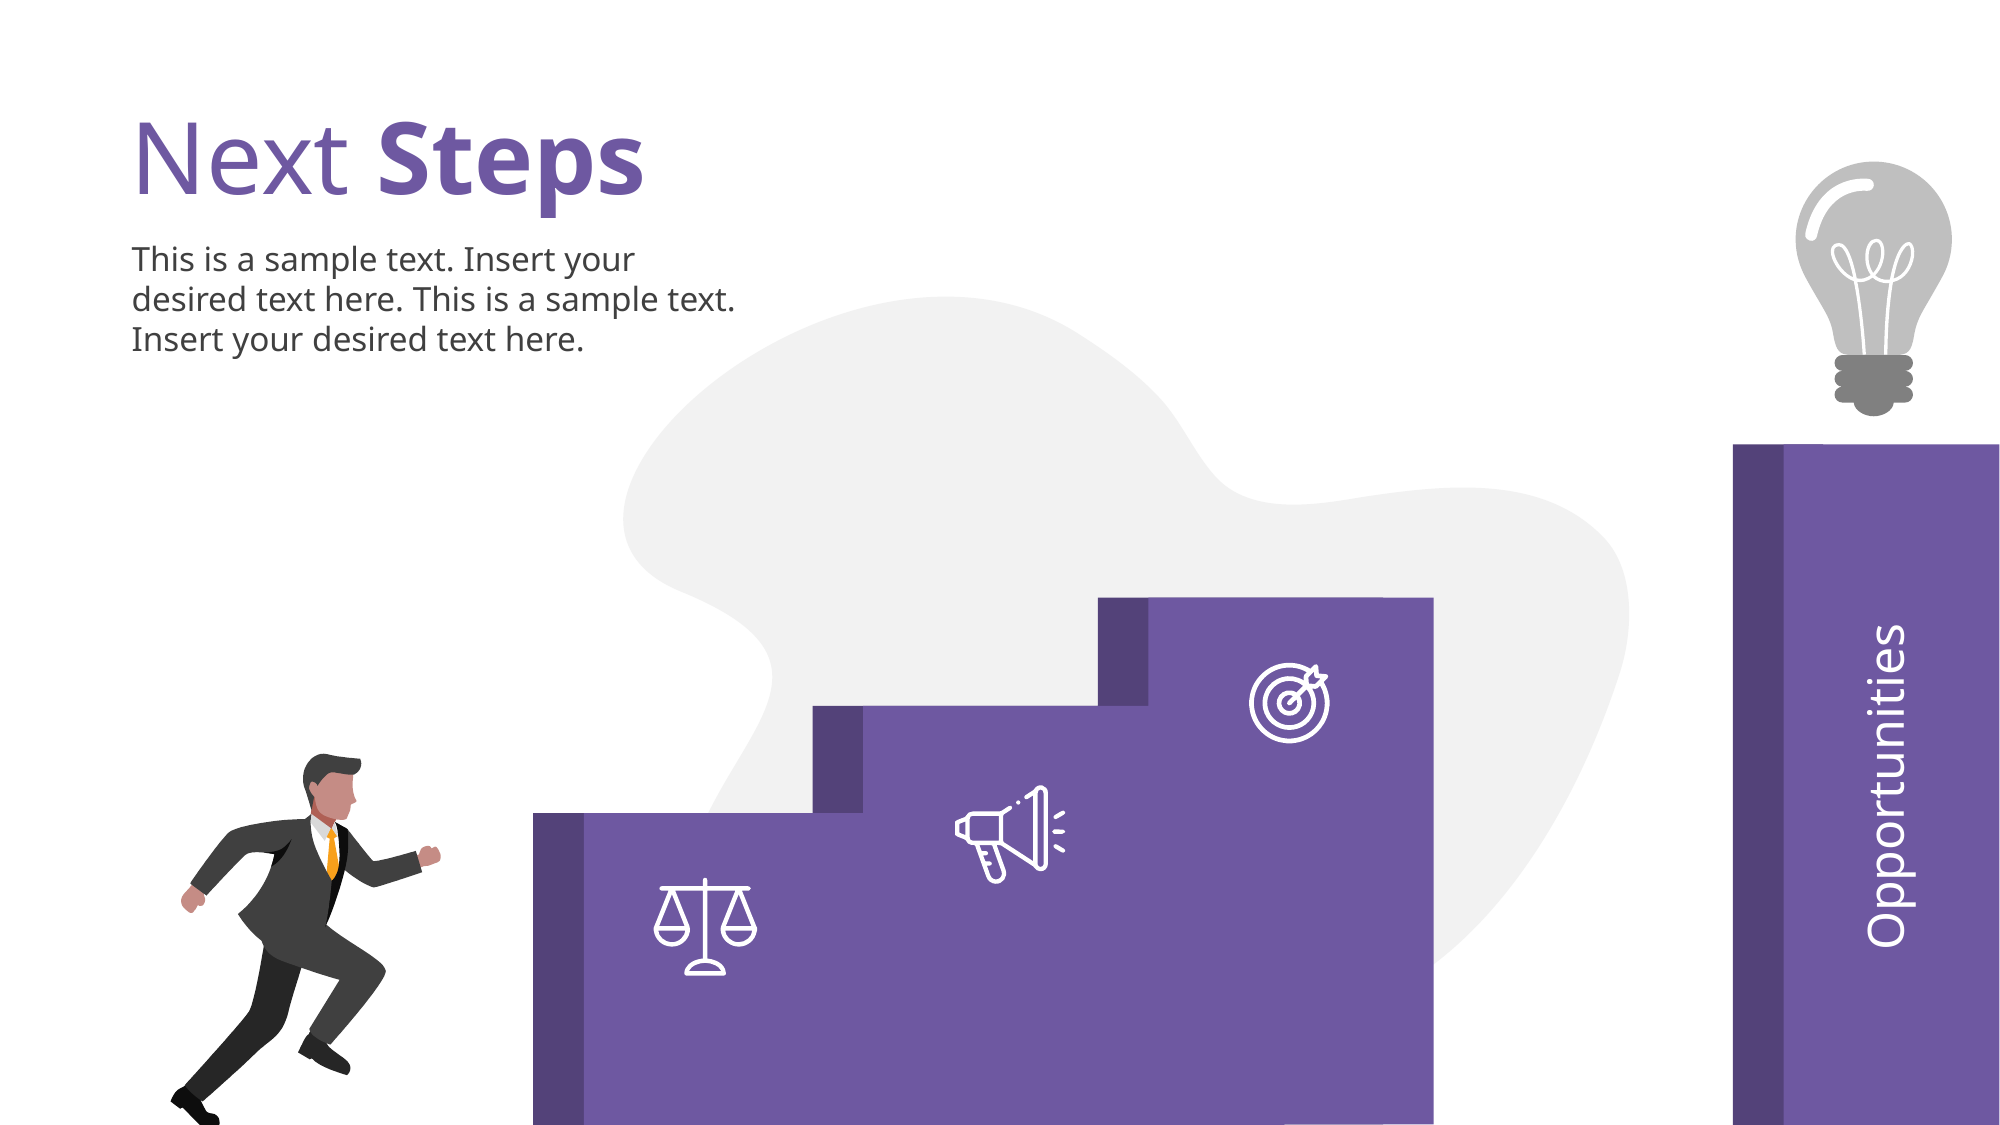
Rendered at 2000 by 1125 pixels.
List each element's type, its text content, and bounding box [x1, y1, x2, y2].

text_box [1249, 662, 1330, 744]
text_box [583, 597, 1434, 1125]
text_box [1732, 444, 2000, 1125]
text_box [653, 877, 758, 976]
text_box [623, 296, 1630, 965]
text_box [1097, 597, 1148, 705]
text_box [1795, 161, 1953, 417]
text_box Next Steps [130, 94, 989, 215]
text_box This is a sample text. Insert your desired text here. This is a sample text. Insert your desired text here. [131, 238, 746, 359]
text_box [954, 784, 1066, 885]
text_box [170, 753, 441, 1125]
text_box [812, 705, 863, 813]
text_box [533, 813, 583, 1125]
